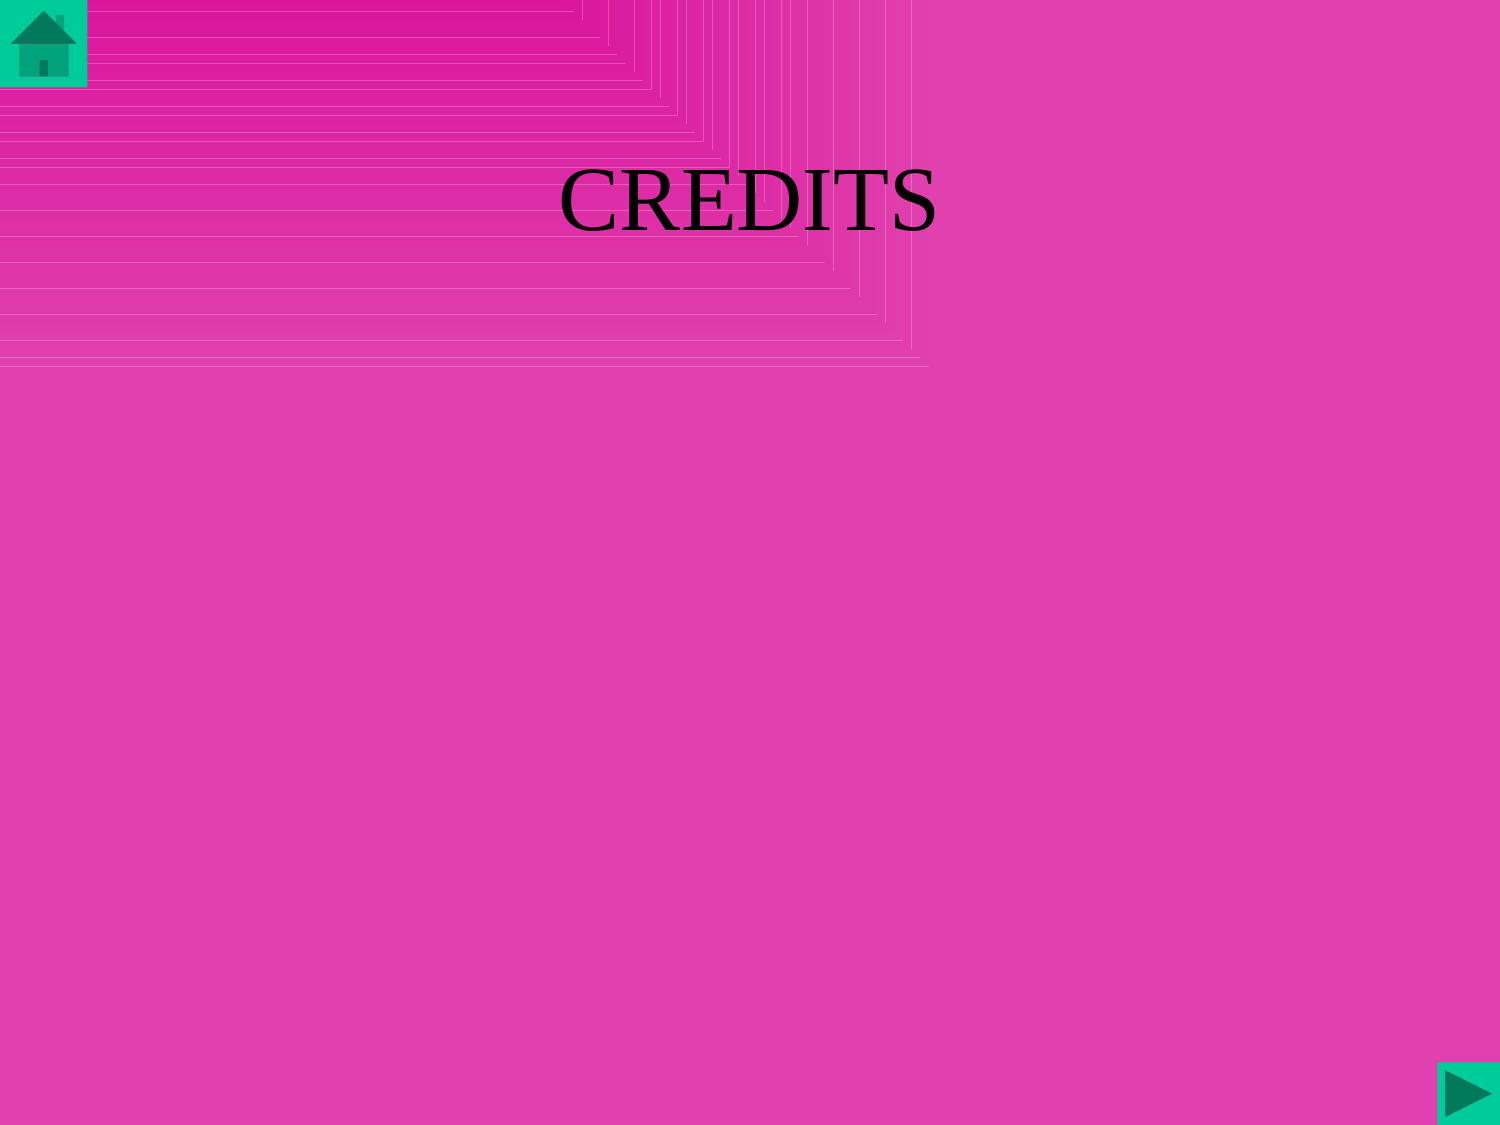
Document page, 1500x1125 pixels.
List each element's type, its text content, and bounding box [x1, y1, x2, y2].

text_box [0, 0, 88, 88]
text_box [1437, 1062, 1500, 1125]
title CREDITS [112, 99, 1388, 288]
